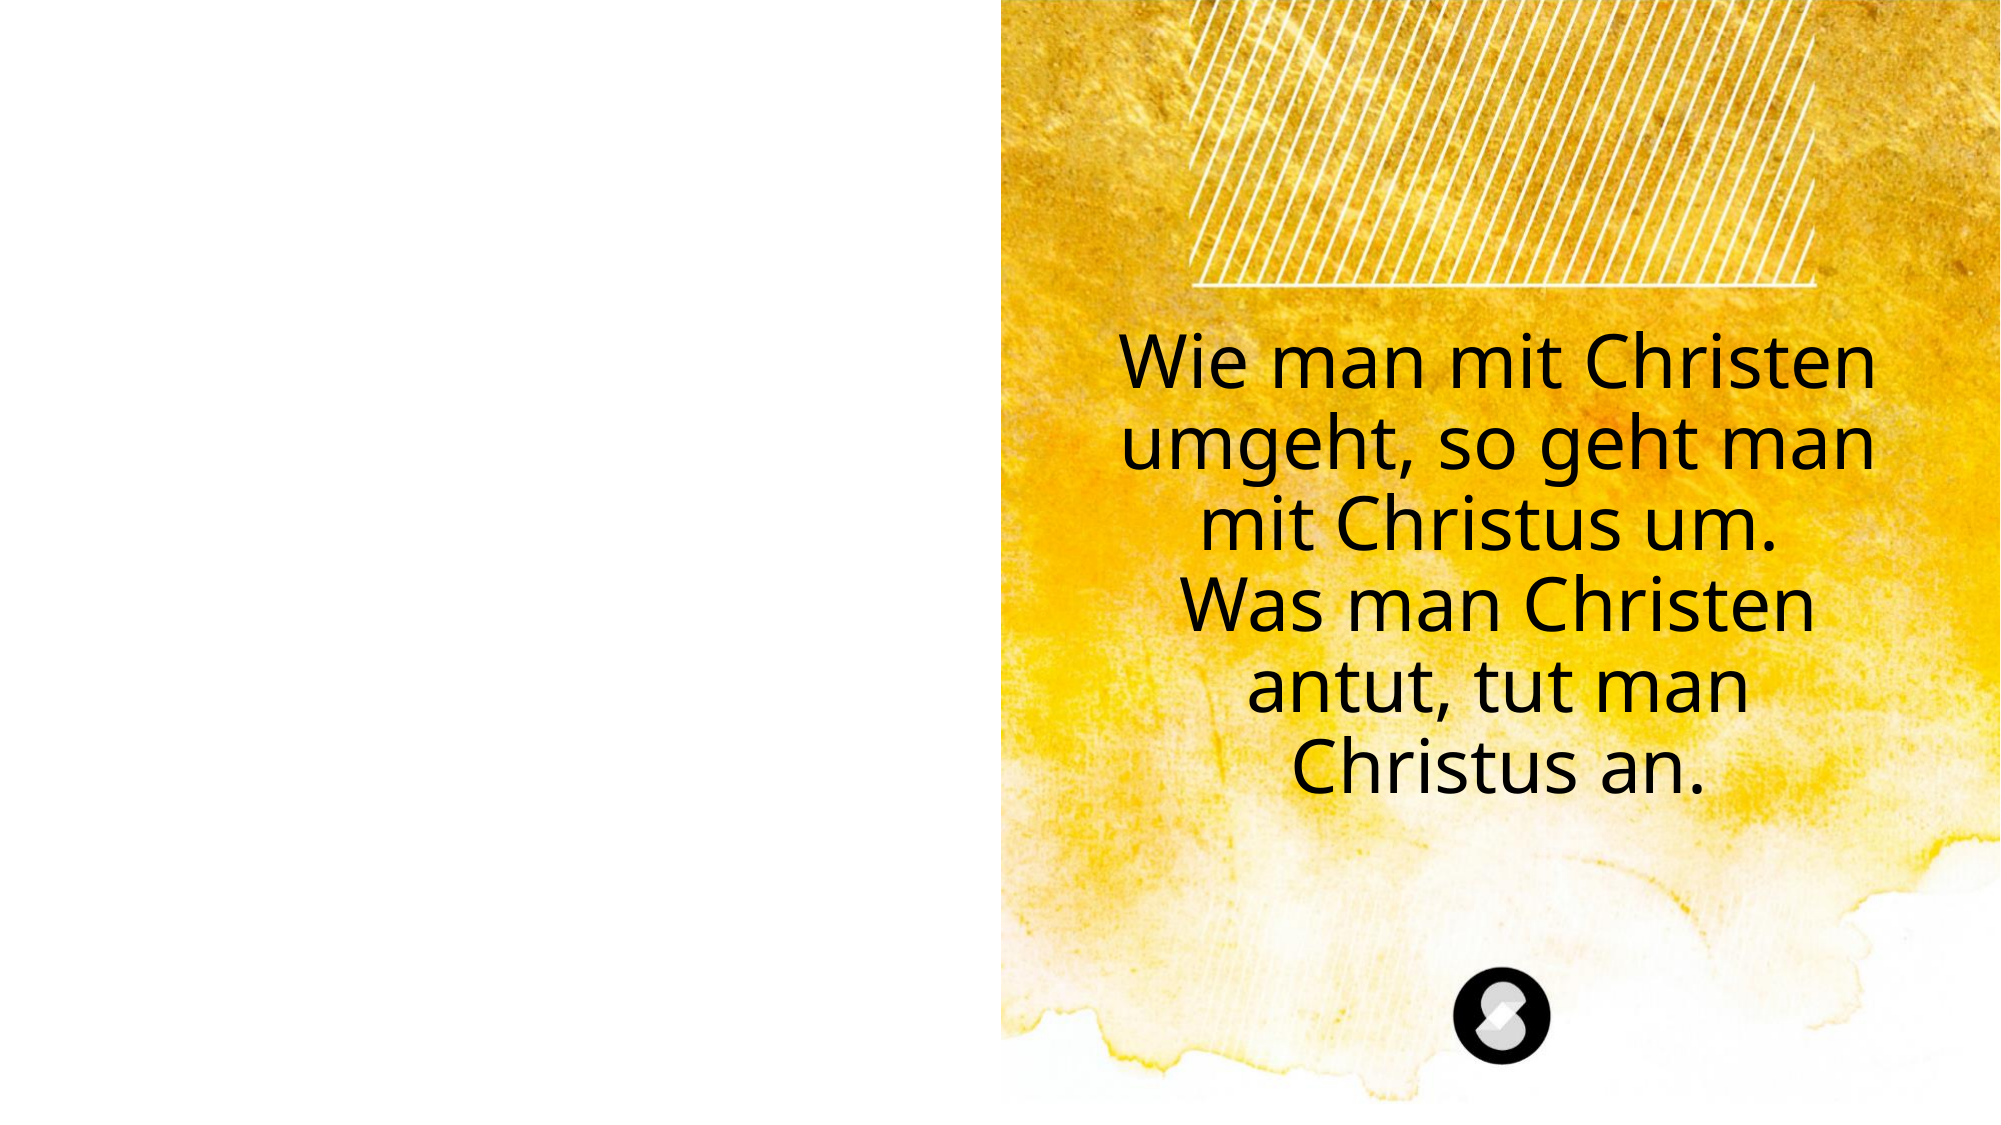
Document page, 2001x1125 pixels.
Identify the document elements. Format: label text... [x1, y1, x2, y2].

title Wie man mit Christen umgeht, so geht man mit Christus um. Was man Christen antut, tut man Christus an. [1099, 405, 1899, 728]
picture [1001, 0, 2001, 1125]
